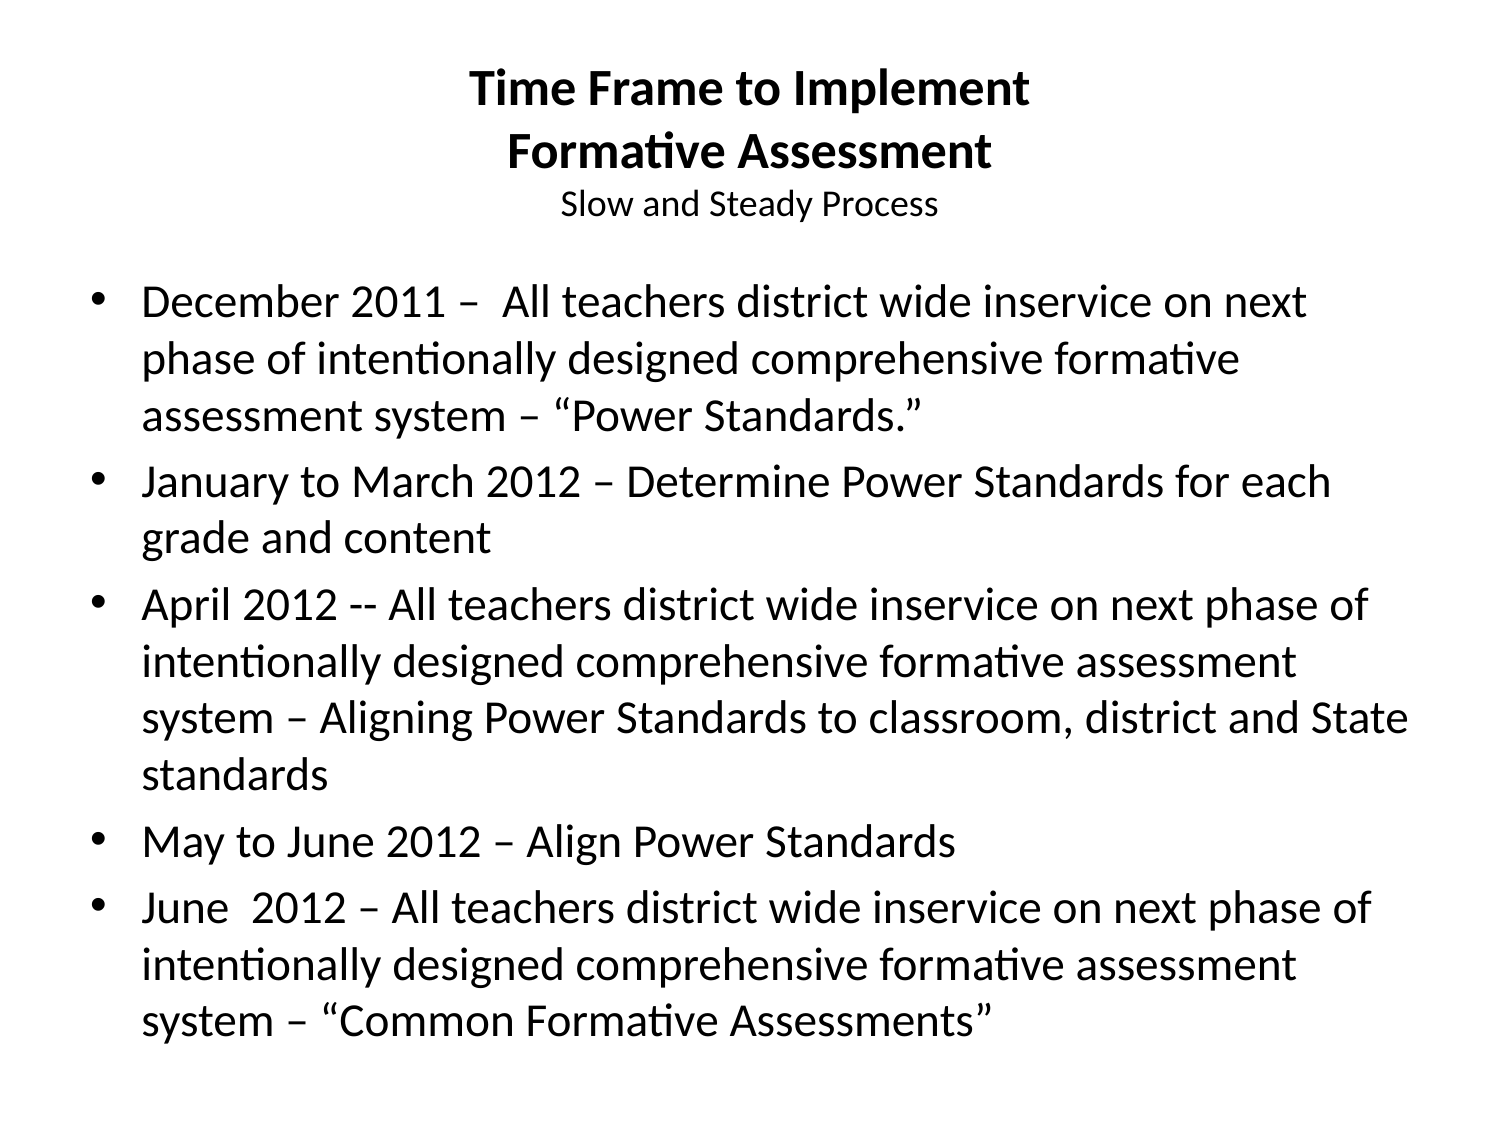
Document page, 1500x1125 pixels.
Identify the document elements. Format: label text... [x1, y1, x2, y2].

list December 2011 – All teachers district wide inservice on next phase of intentionally designed comprehensive formative assessment system – “Power Standards.” January to March 2012 – Determine Power Standards for each grade and content April 2012 -- All teachers district wide inservice on next phase of intentionally designed comprehensive formative assessment system – Aligning Power Standards to classroom, district and State standards May to June 2012 – Align Power Standards June 2012 – All teachers district wide inservice on next phase of intentionally designed comprehensive formative assessment system – “Common Formative Assessments” [75, 262, 1425, 1063]
title Time Frame to Implement Formative Assessment Slow and Steady Process [75, 45, 1425, 233]
